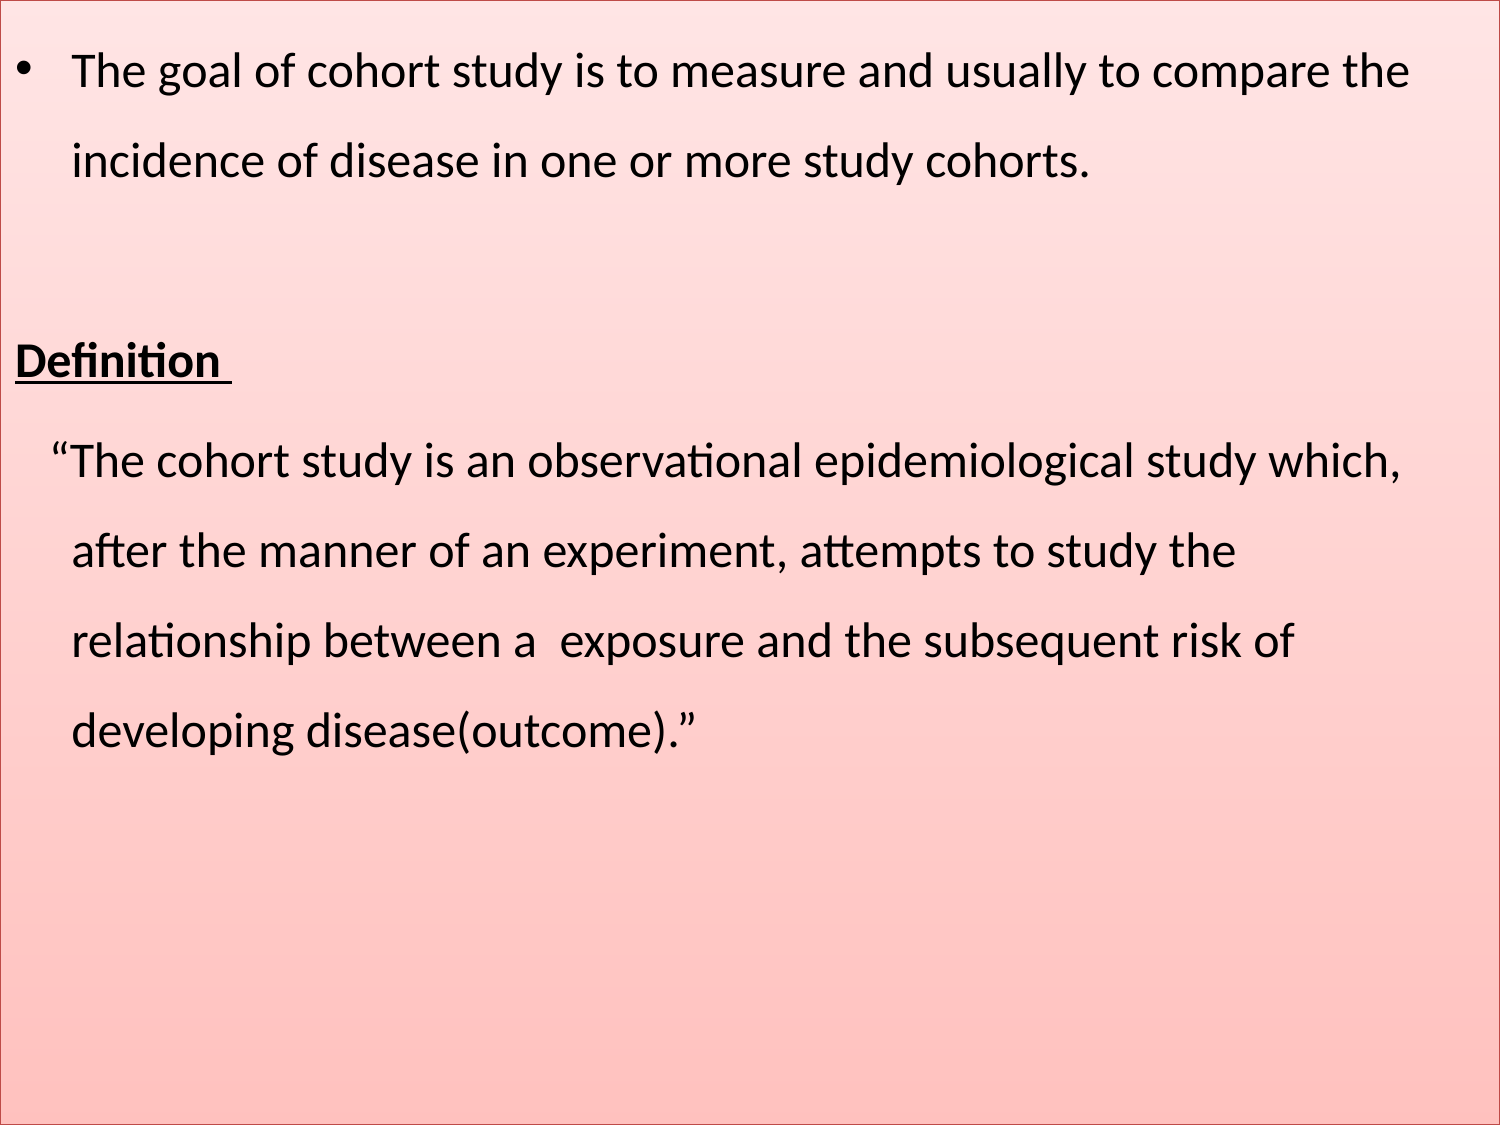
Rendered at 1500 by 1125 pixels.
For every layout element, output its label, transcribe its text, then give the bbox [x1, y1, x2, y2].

list The goal of cohort study is to measure and usually to compare the incidence of disease in one or more study cohorts. Definition “The cohort study is an observational epidemiological study which, after the manner of an experiment, attempts to study the relationship between a exposure and the subsequent risk of developing disease(outcome).” [0, 0, 1500, 1125]
